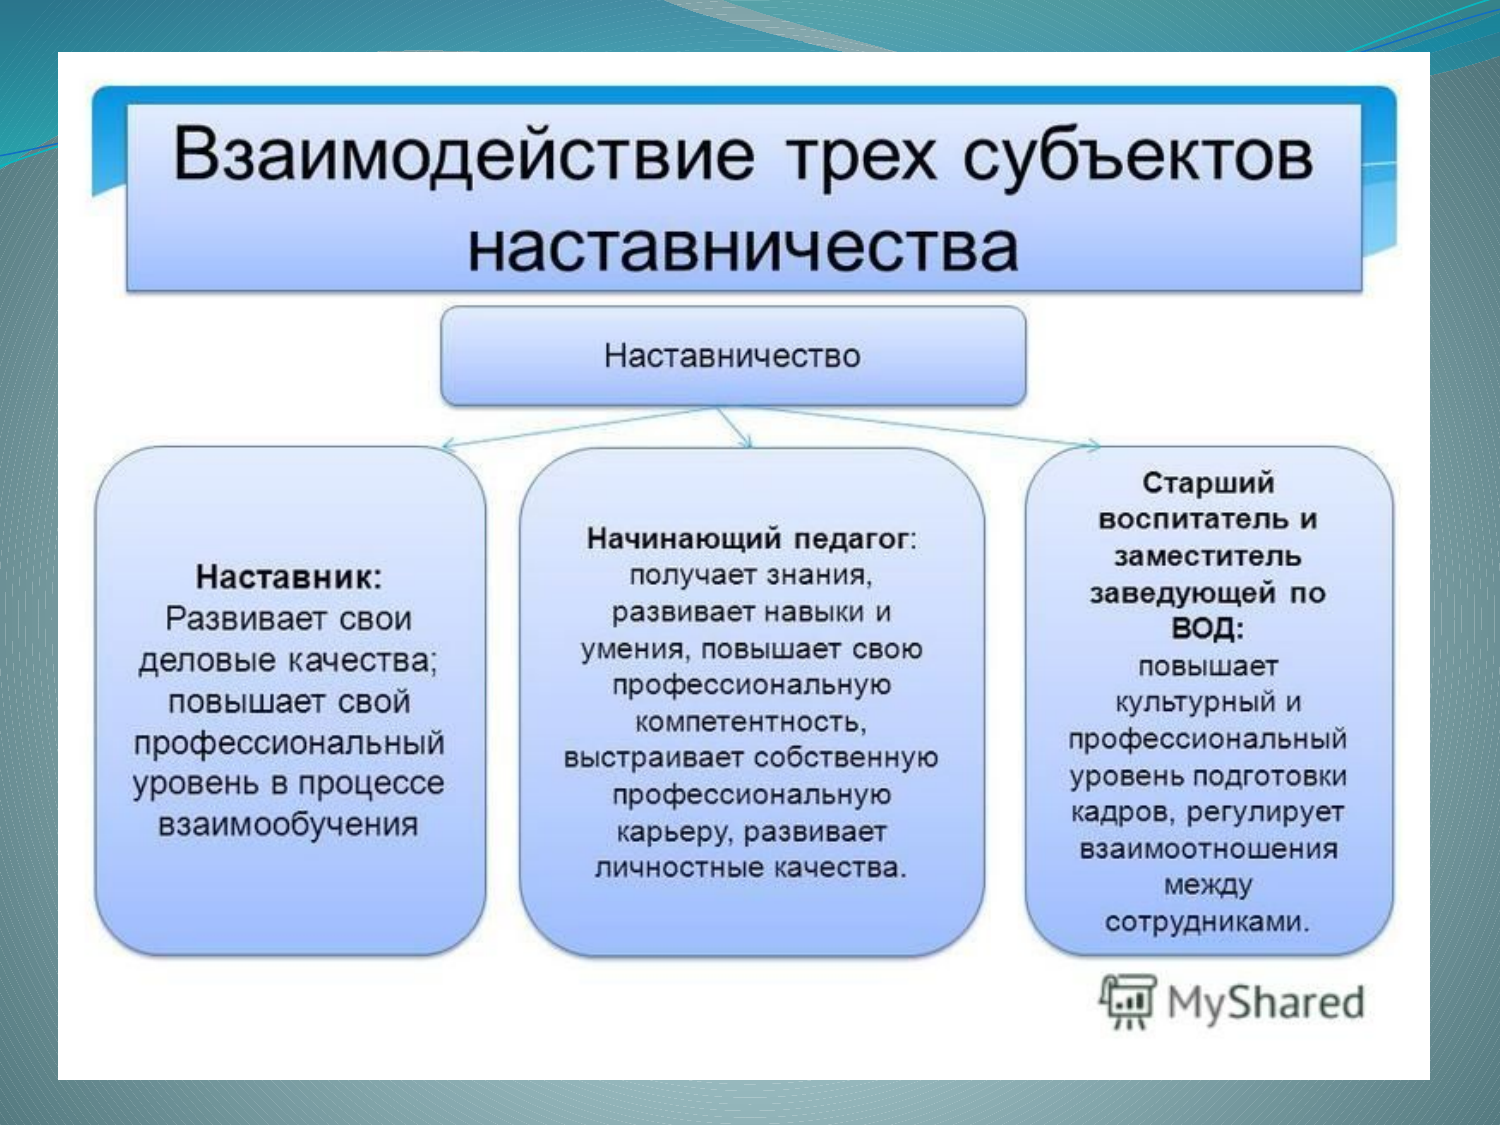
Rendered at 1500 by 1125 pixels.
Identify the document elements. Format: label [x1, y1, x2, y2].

picture [58, 51, 1430, 1080]
